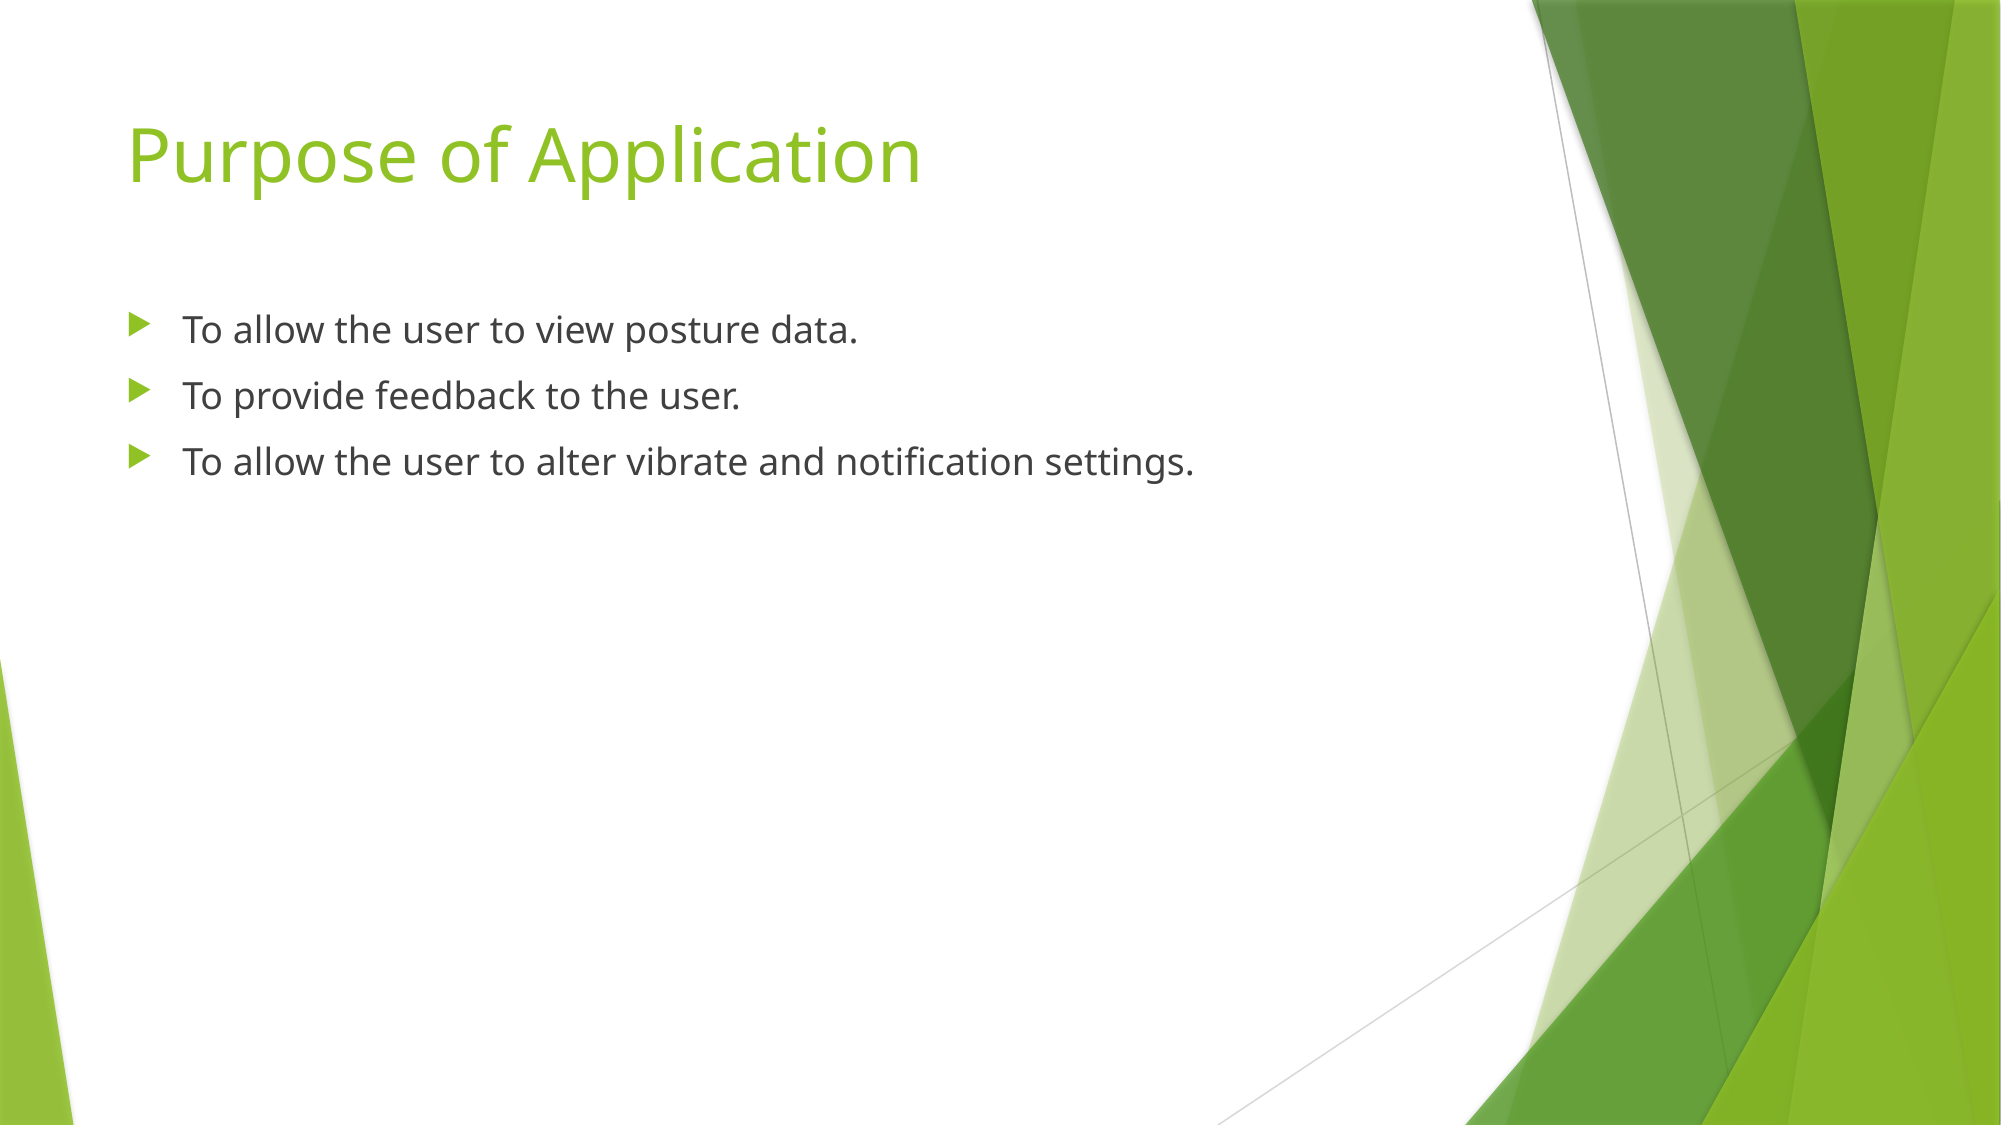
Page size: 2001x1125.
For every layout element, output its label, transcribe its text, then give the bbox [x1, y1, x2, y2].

list To allow the user to view posture data. To provide feedback to the user. To allow the user to alter vibrate and notification settings. [111, 298, 1522, 992]
title Purpose of Application [111, 99, 1522, 298]
